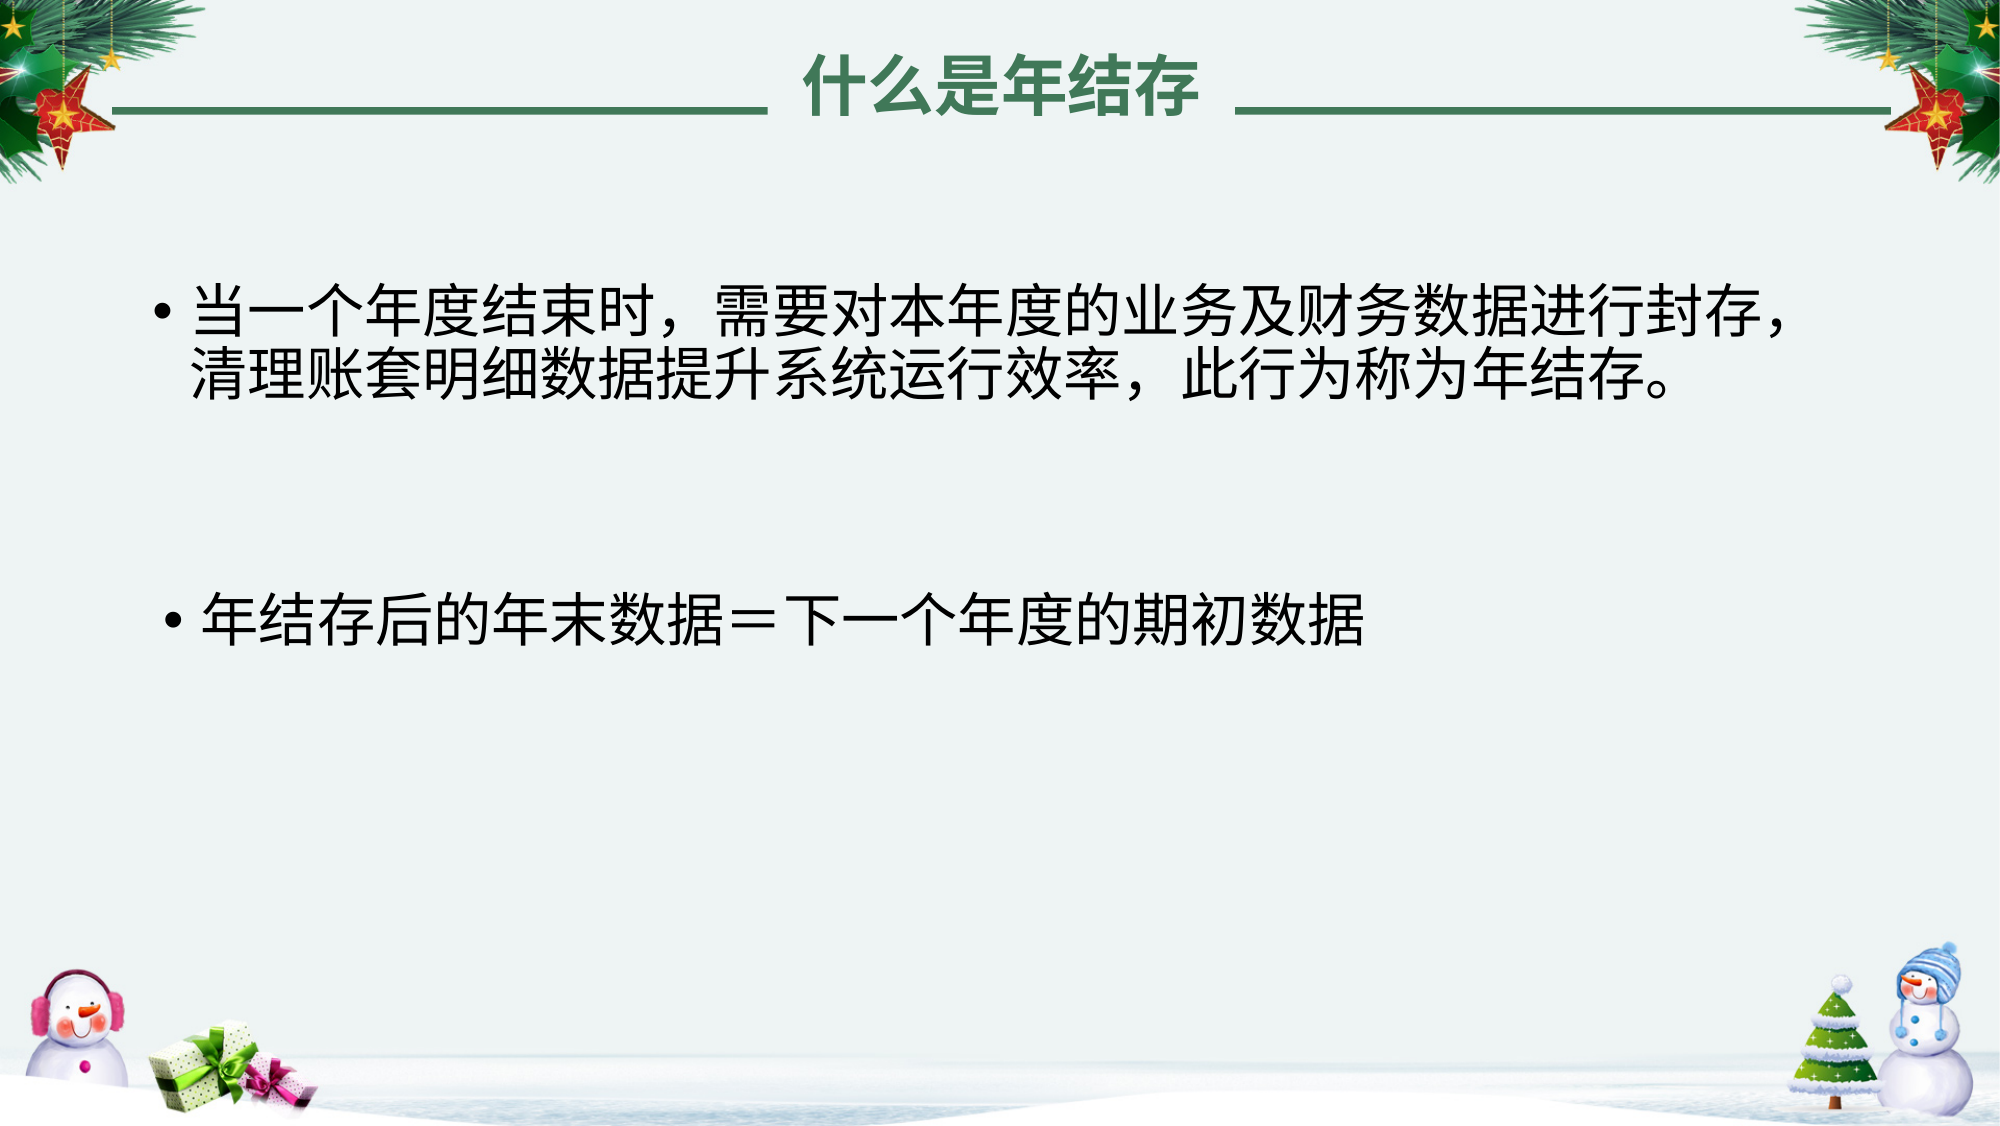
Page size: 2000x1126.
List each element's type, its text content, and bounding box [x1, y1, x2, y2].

picture [0, 0, 2000, 1126]
text_box 年结存后的年末数据＝下一个年度的期初数据 [148, 583, 1871, 861]
list 当一个年度结束时，需要对本年度的业务及财务数据进行封存，清理账套明细数据提升系统运行效率，此行为称为年结存。 [137, 274, 1860, 552]
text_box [112, 43, 1891, 124]
